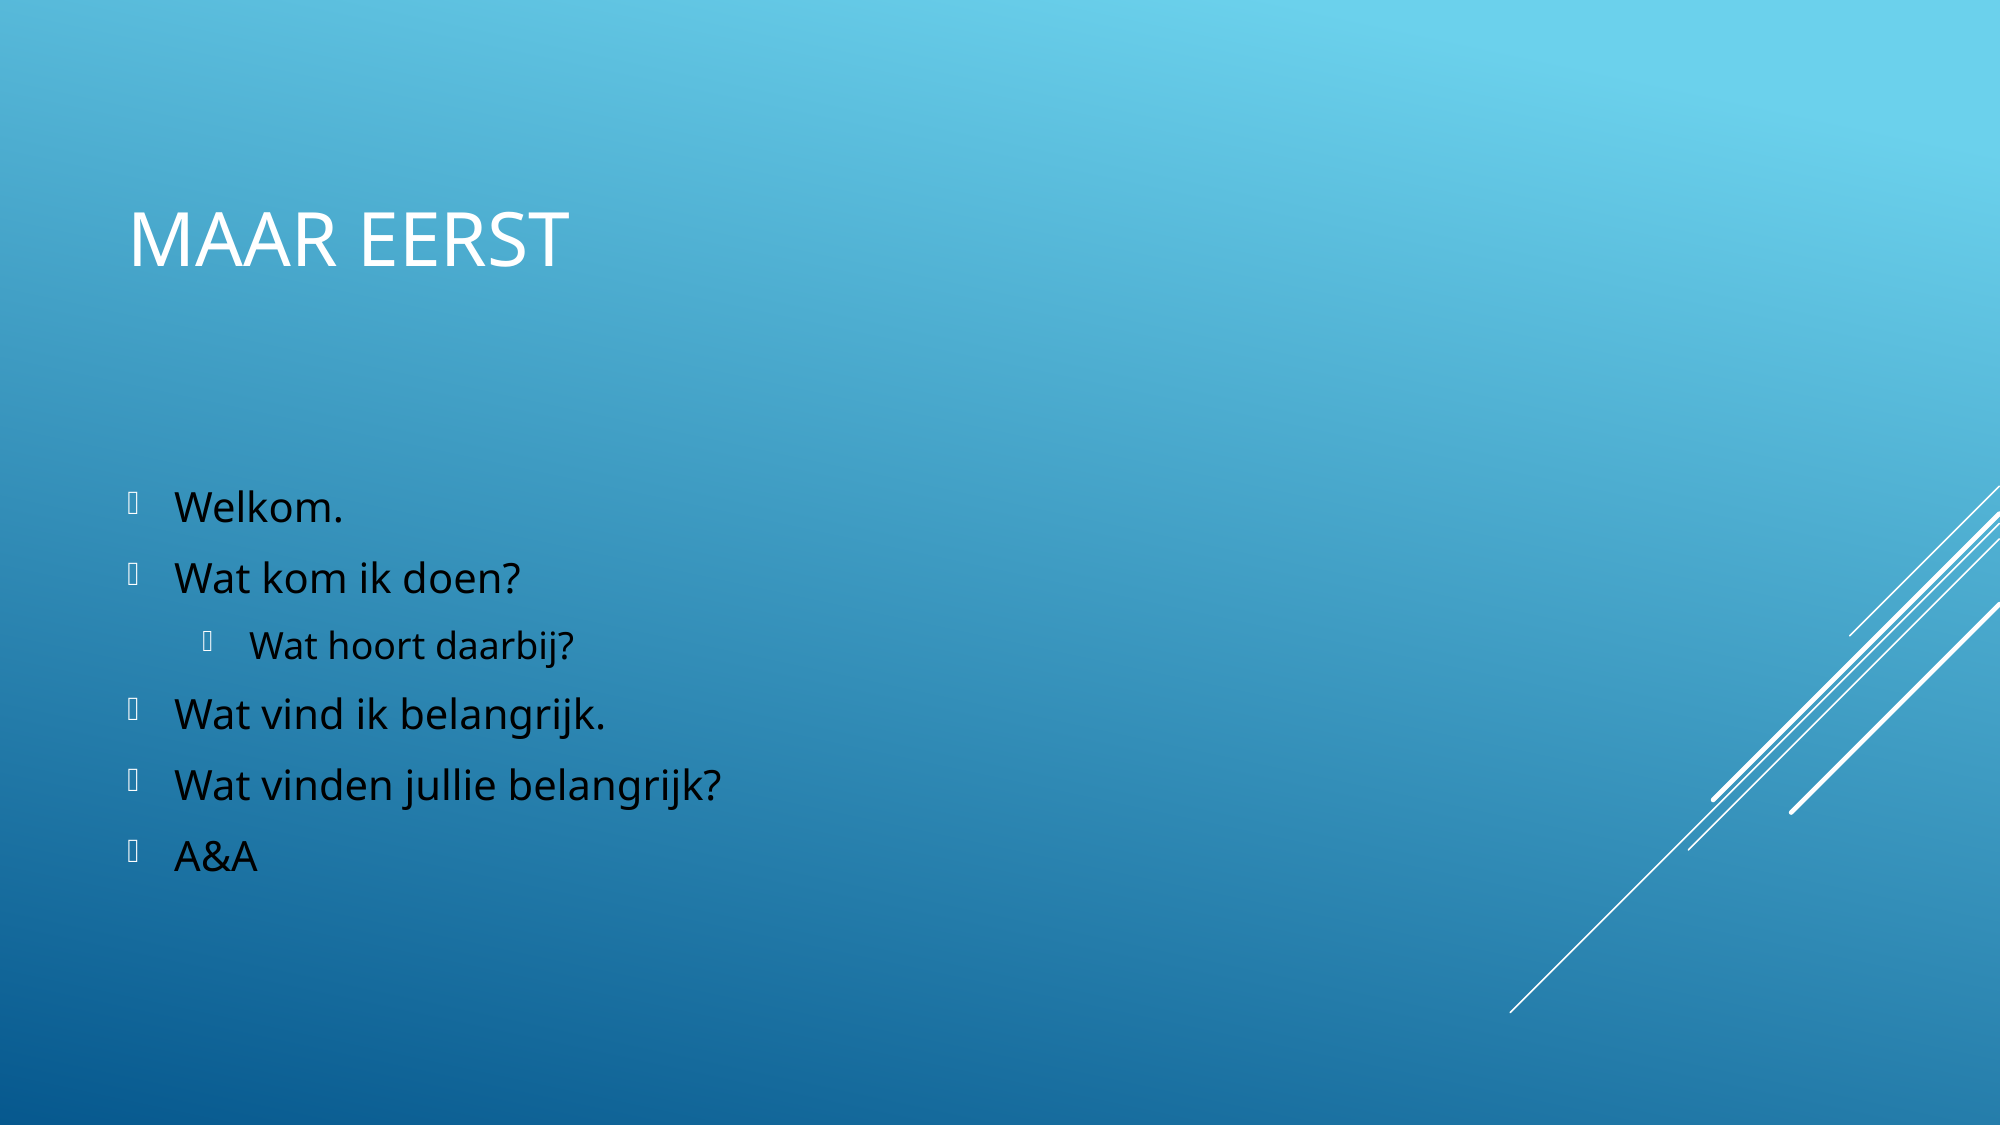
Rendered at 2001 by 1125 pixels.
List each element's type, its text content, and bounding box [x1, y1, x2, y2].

list Welkom. Wat kom ik doen? Wat hoort daarbij? Wat vind ik belangrijk. Wat vinden jullie belangrijk? A&A [112, 419, 1513, 1013]
title Maar eerst [112, 112, 1513, 360]
